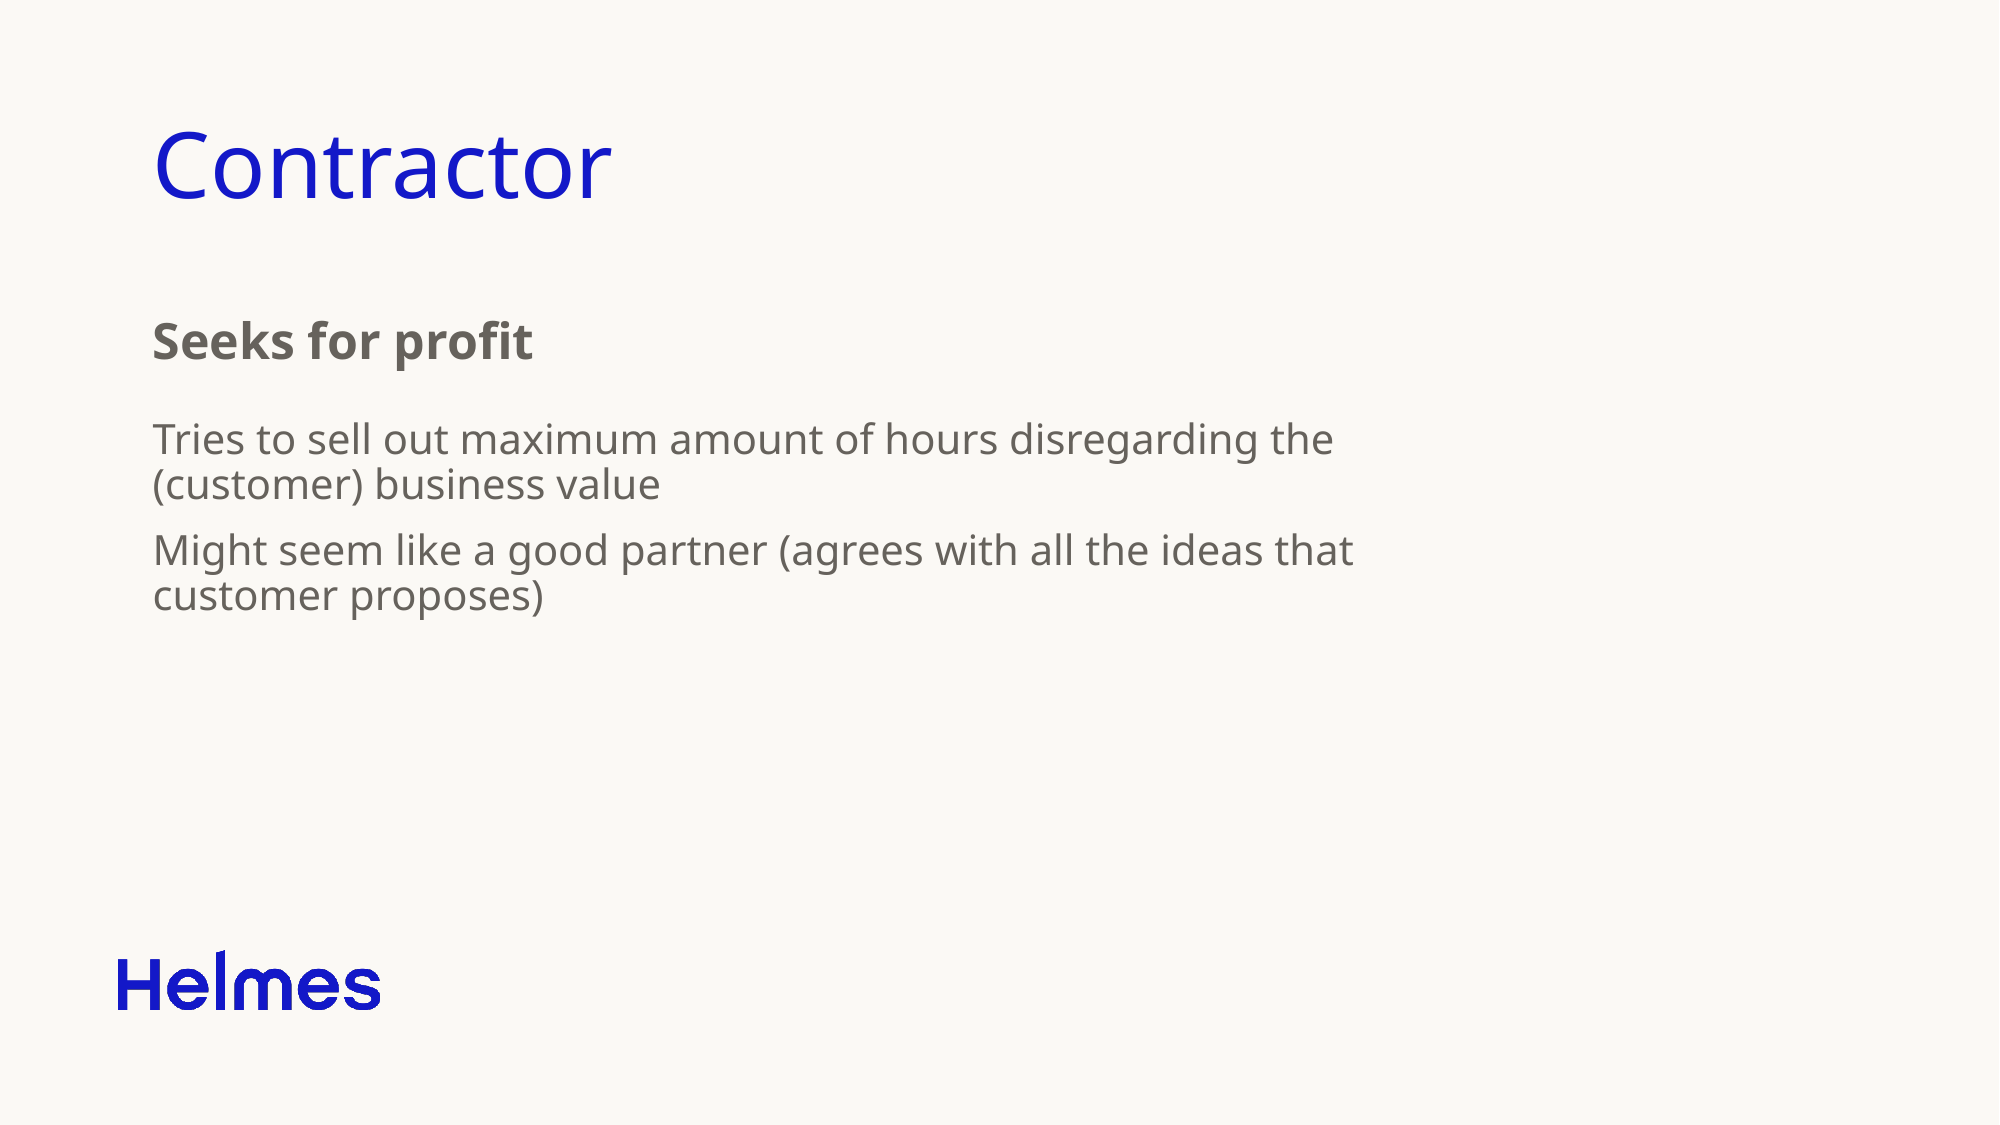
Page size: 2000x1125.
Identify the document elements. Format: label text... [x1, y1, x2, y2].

list Tries to sell out maximum amount of hours disregarding the (customer) business value Might seem like a good partner (agrees with all the ideas that customer proposes) [137, 410, 1544, 1016]
title Contractor [137, 59, 1863, 278]
list Seeks for profit [137, 275, 984, 410]
picture [118, 950, 380, 1010]
